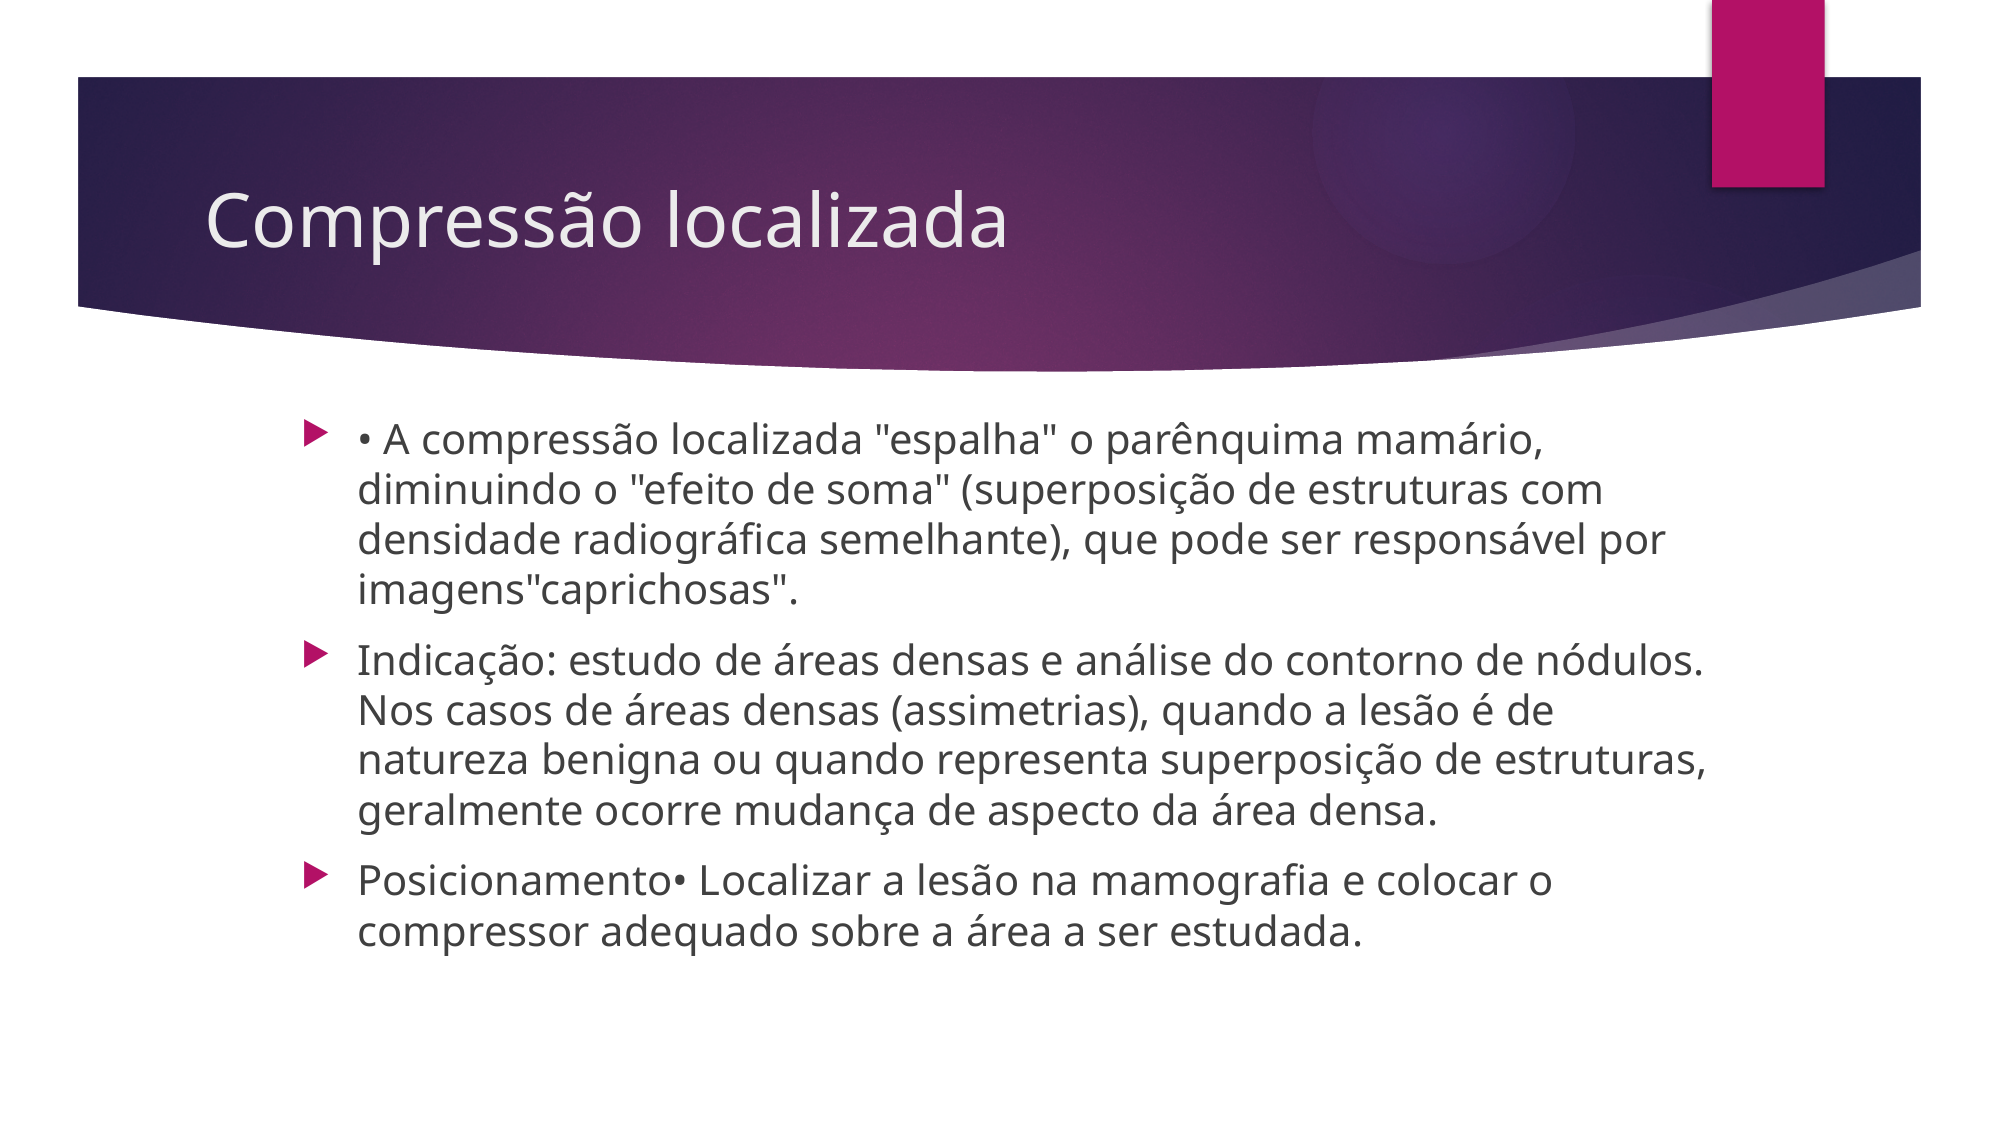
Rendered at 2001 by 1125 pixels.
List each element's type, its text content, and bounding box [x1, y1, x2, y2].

list • A compressão localizada "espalha" o parênquima mamário, diminuindo o "efeito de soma" (superposição de estruturas com densidade radiográfica semelhante), que pode ser responsável por imagens"caprichosas". Indicação: estudo de áreas densas e análise do contorno de nódulos. Nos casos de áreas densas (assimetrias), quando a lesão é de natureza benigna ou quando representa superposição de estruturas, geralmente ocorre mudança de aspecto da área densa. Posicionamento• Localizar a lesão na mamografia e colocar o compressor adequado sobre a área a ser estudada. [286, 404, 1734, 966]
title Compressão localizada [189, 159, 1627, 276]
